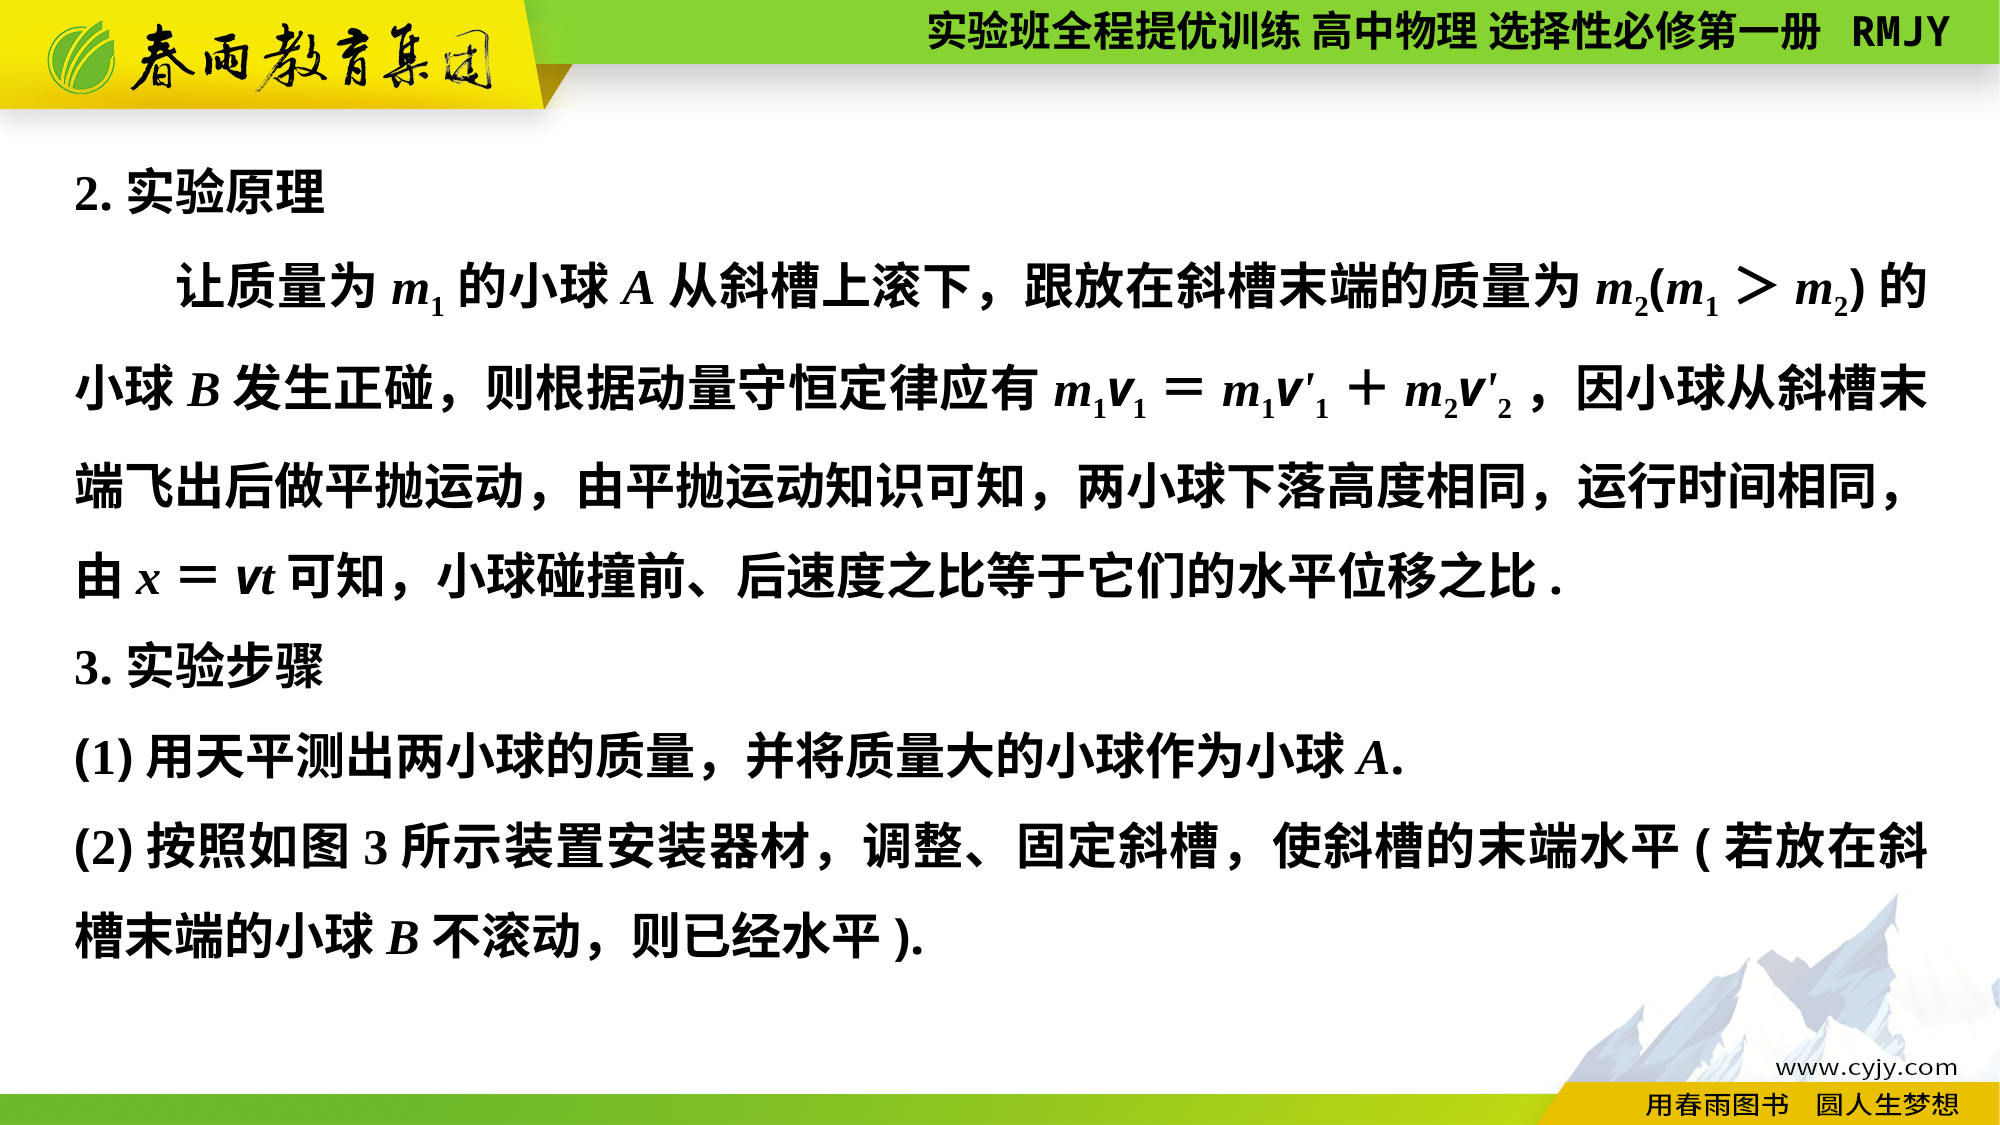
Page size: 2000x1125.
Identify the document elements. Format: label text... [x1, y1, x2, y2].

picture [0, 0, 2000, 1125]
list 2.实验原理 让质量为m1的小球A从斜槽上滚下，跟放在斜槽末端的质量为m2(m1＞m2)的小球B发生正碰，则根据动量守恒定律应有m1v1＝m1v'1＋m2v'2，因小球从斜槽末端飞出后做平抛运动，由平抛运动知识可知，两小球下落高度相同，运行时间相同，由x＝vt可知，小球碰撞前、后速度之比等于它们的水平位移之比. 3.实验步骤 (1)用天平测出两小球的质量，并将质量大的小球作为小球A. (2)按照如图3所示装置安装器材，调整、固定斜槽，使斜槽的末端水平(若放在斜槽末端的小球B不滚动，则已经水平). [59, 122, 1944, 944]
